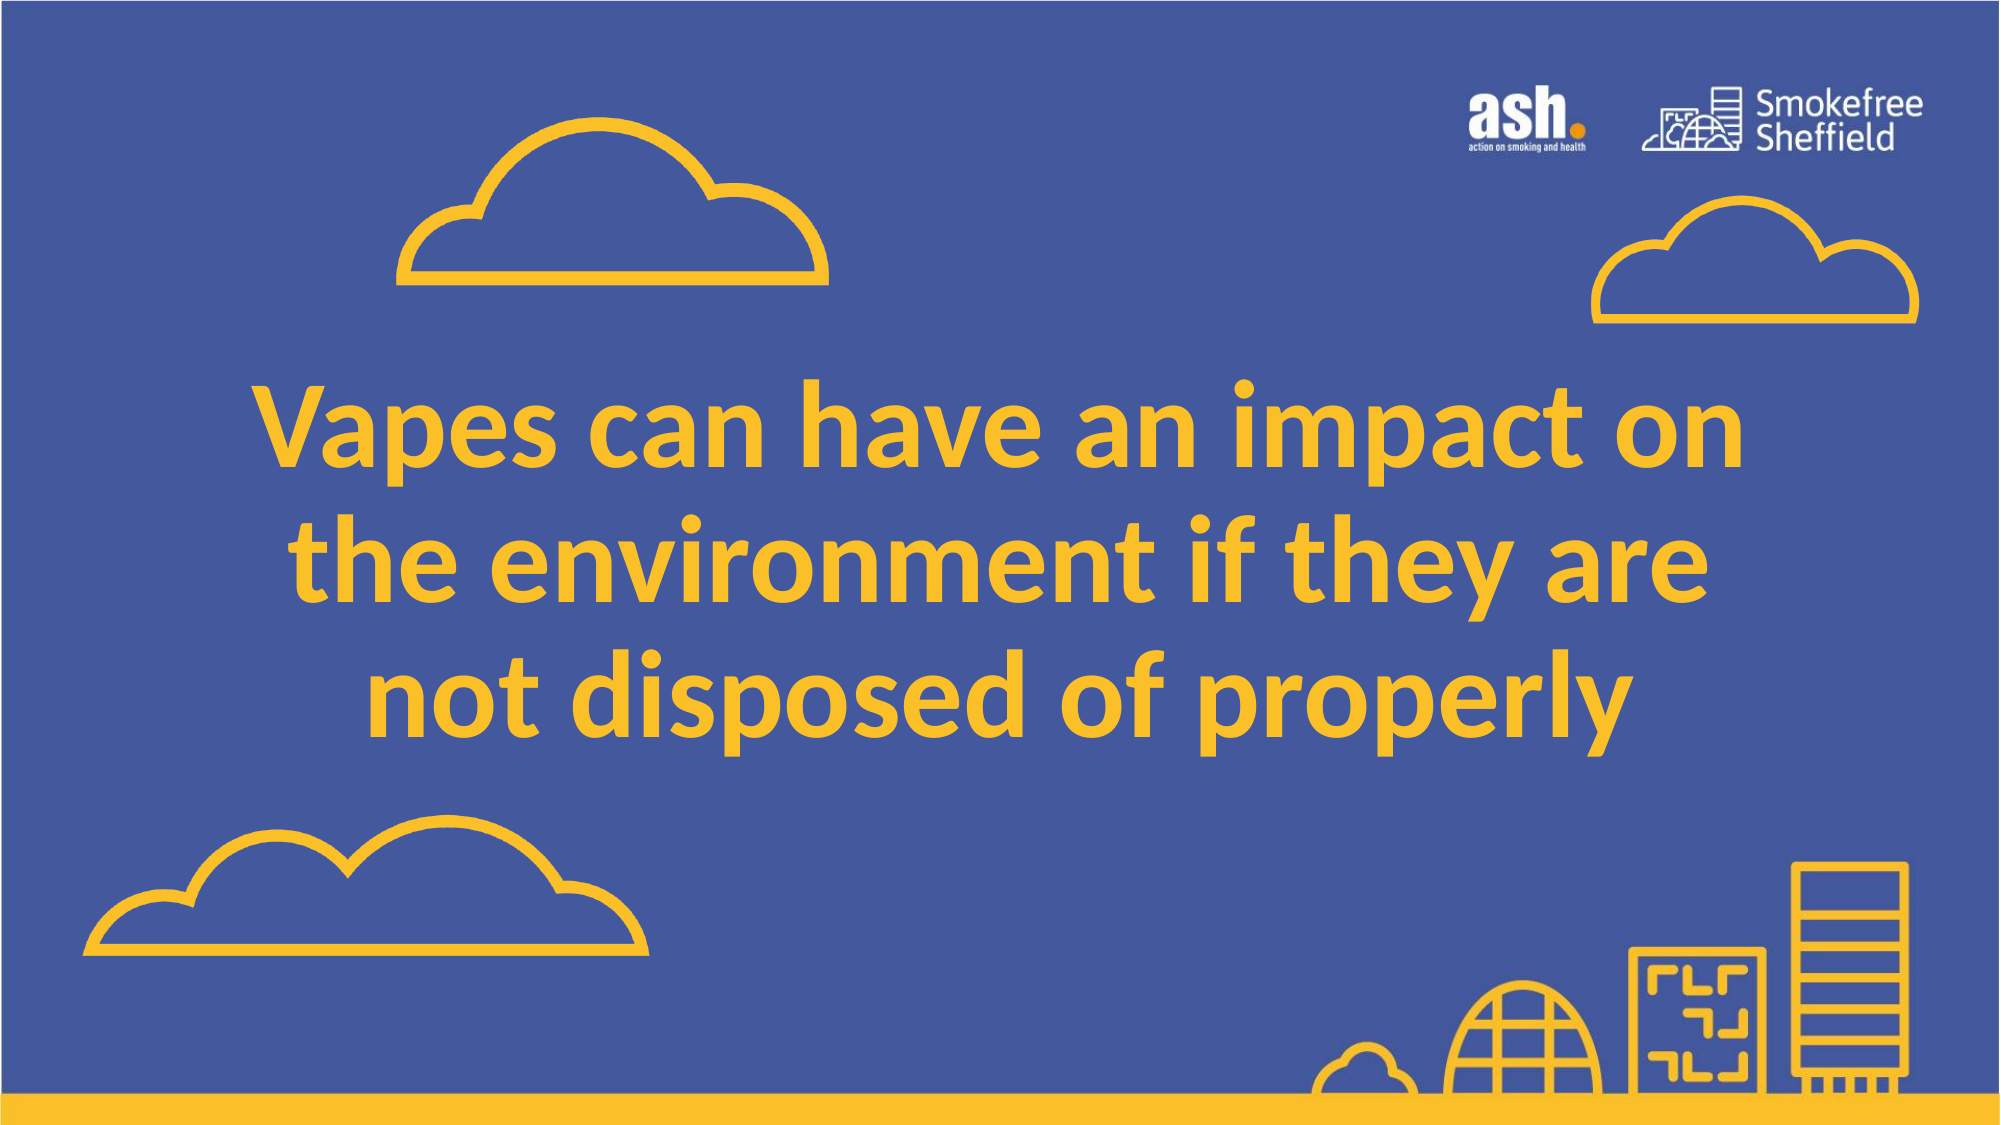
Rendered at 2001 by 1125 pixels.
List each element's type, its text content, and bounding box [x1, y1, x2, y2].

picture [0, 0, 2000, 1125]
text_box Vapes can have an impact on the environment if they are not disposed of properly [191, 326, 1809, 799]
